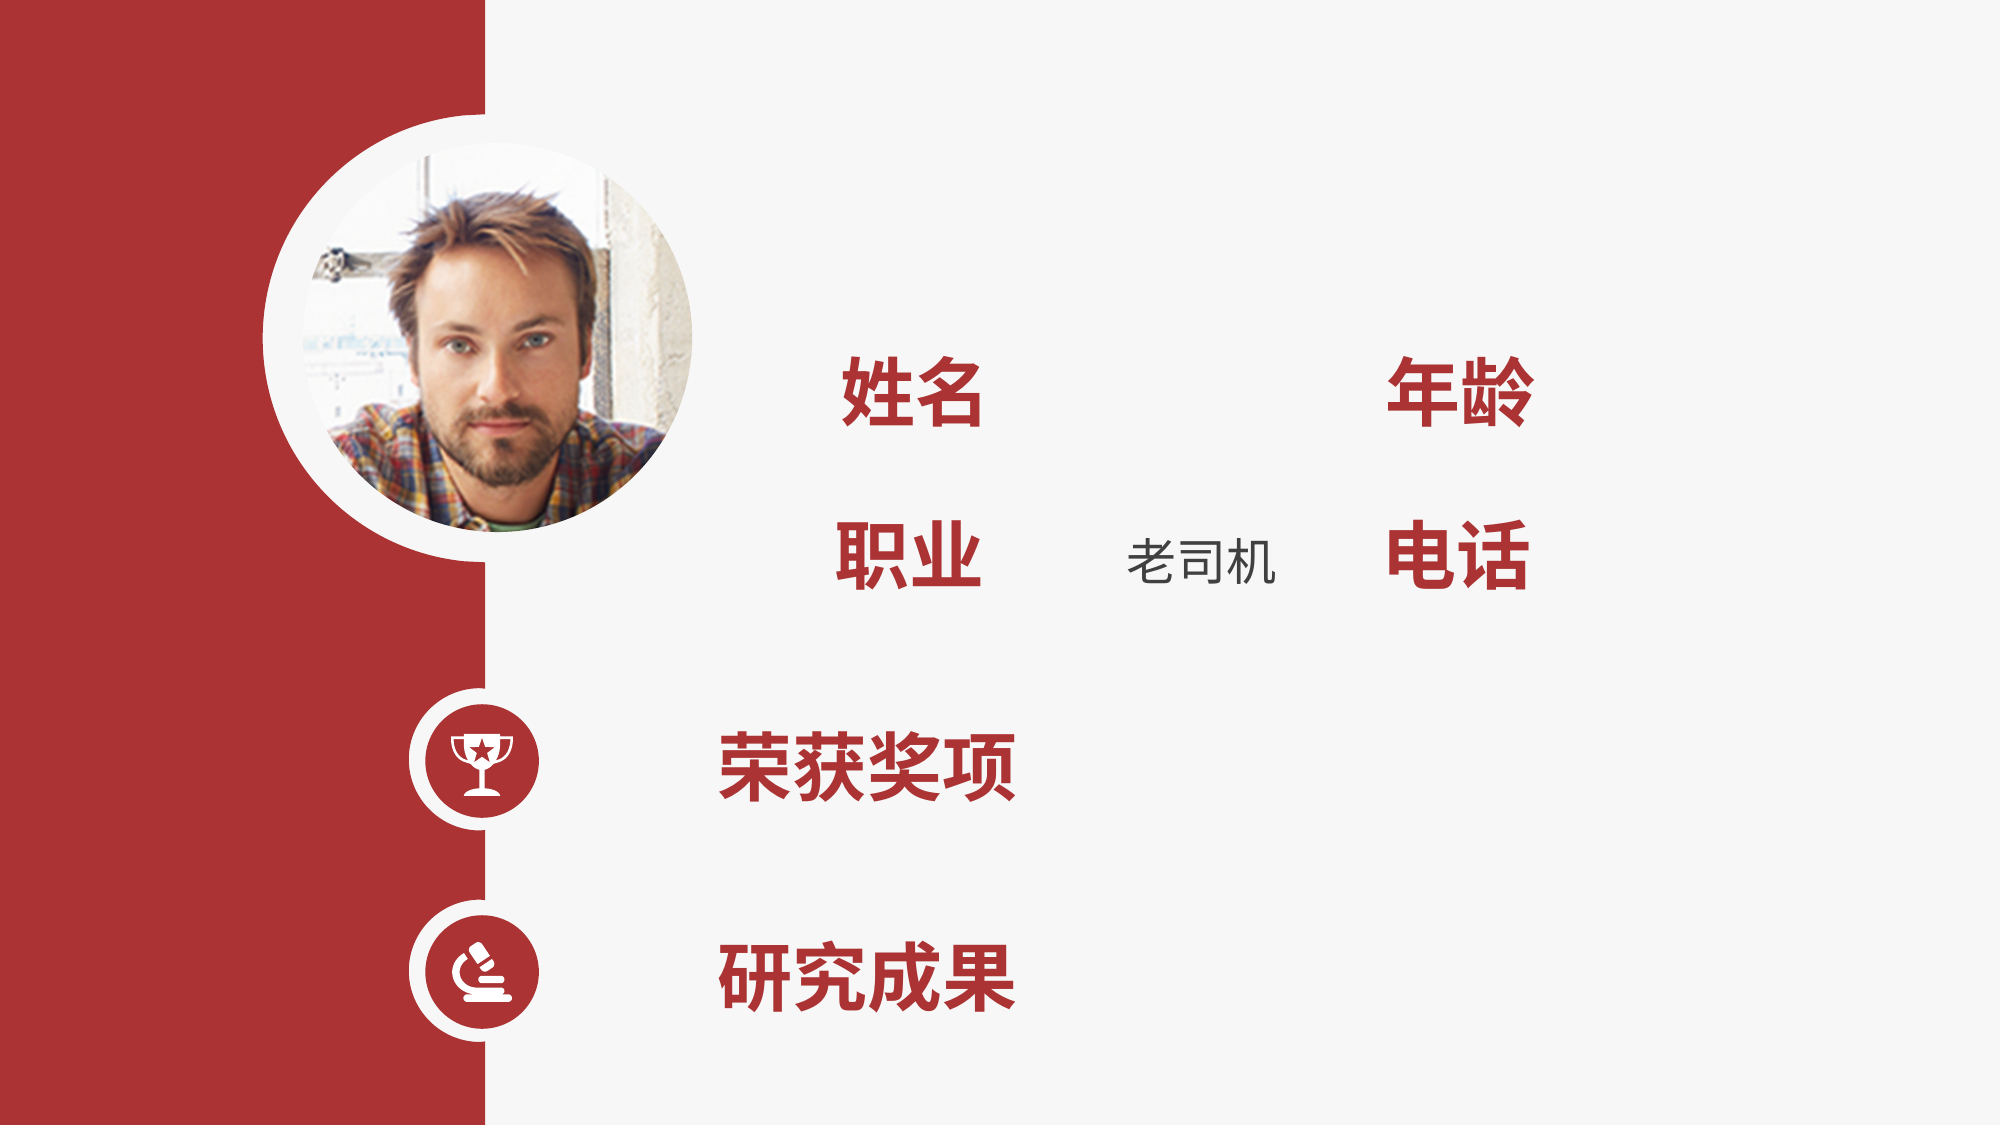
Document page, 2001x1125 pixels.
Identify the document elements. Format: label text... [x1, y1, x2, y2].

text_box [300, 140, 695, 535]
text_box 姓名 [826, 337, 1036, 443]
text_box [0, 0, 488, 1125]
text_box 研究成果 [702, 922, 1049, 1028]
text_box 电话 [1366, 500, 1577, 606]
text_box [425, 703, 540, 819]
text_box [425, 914, 540, 1030]
text_box 荣获奖项 [702, 712, 1049, 818]
text_box 年龄 [1371, 337, 1581, 443]
text_box 职业 [819, 500, 1029, 606]
text_box 老司机 [1111, 523, 1366, 599]
